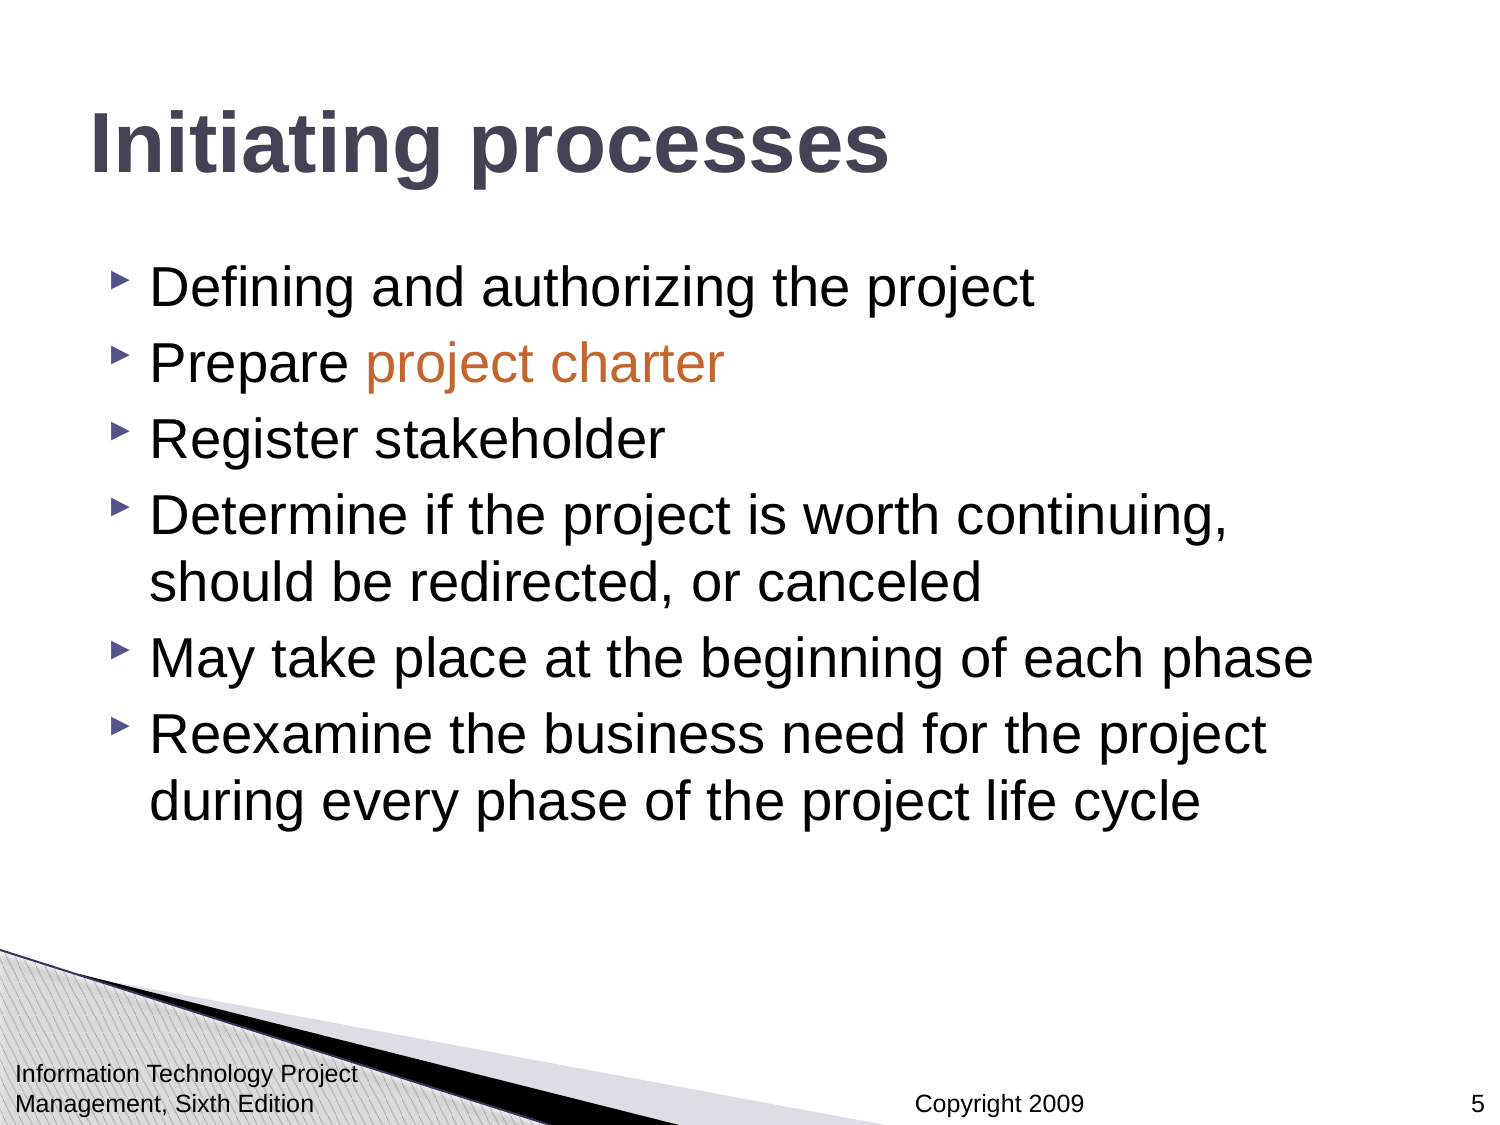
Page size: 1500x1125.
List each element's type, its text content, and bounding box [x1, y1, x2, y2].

slide_number 5 [1408, 1065, 1500, 1125]
list Defining and authorizing the project Prepare project charter Register stakeholder Determine if the project is worth continuing, should be redirected, or canceled May take place at the beginning of each phase Reexamine the business need for the project during every phase of the project life cycle [74, 242, 1426, 986]
title Initiating processes [75, 45, 1425, 233]
footer Information Technology Project Management, Sixth Edition [0, 1065, 388, 1125]
